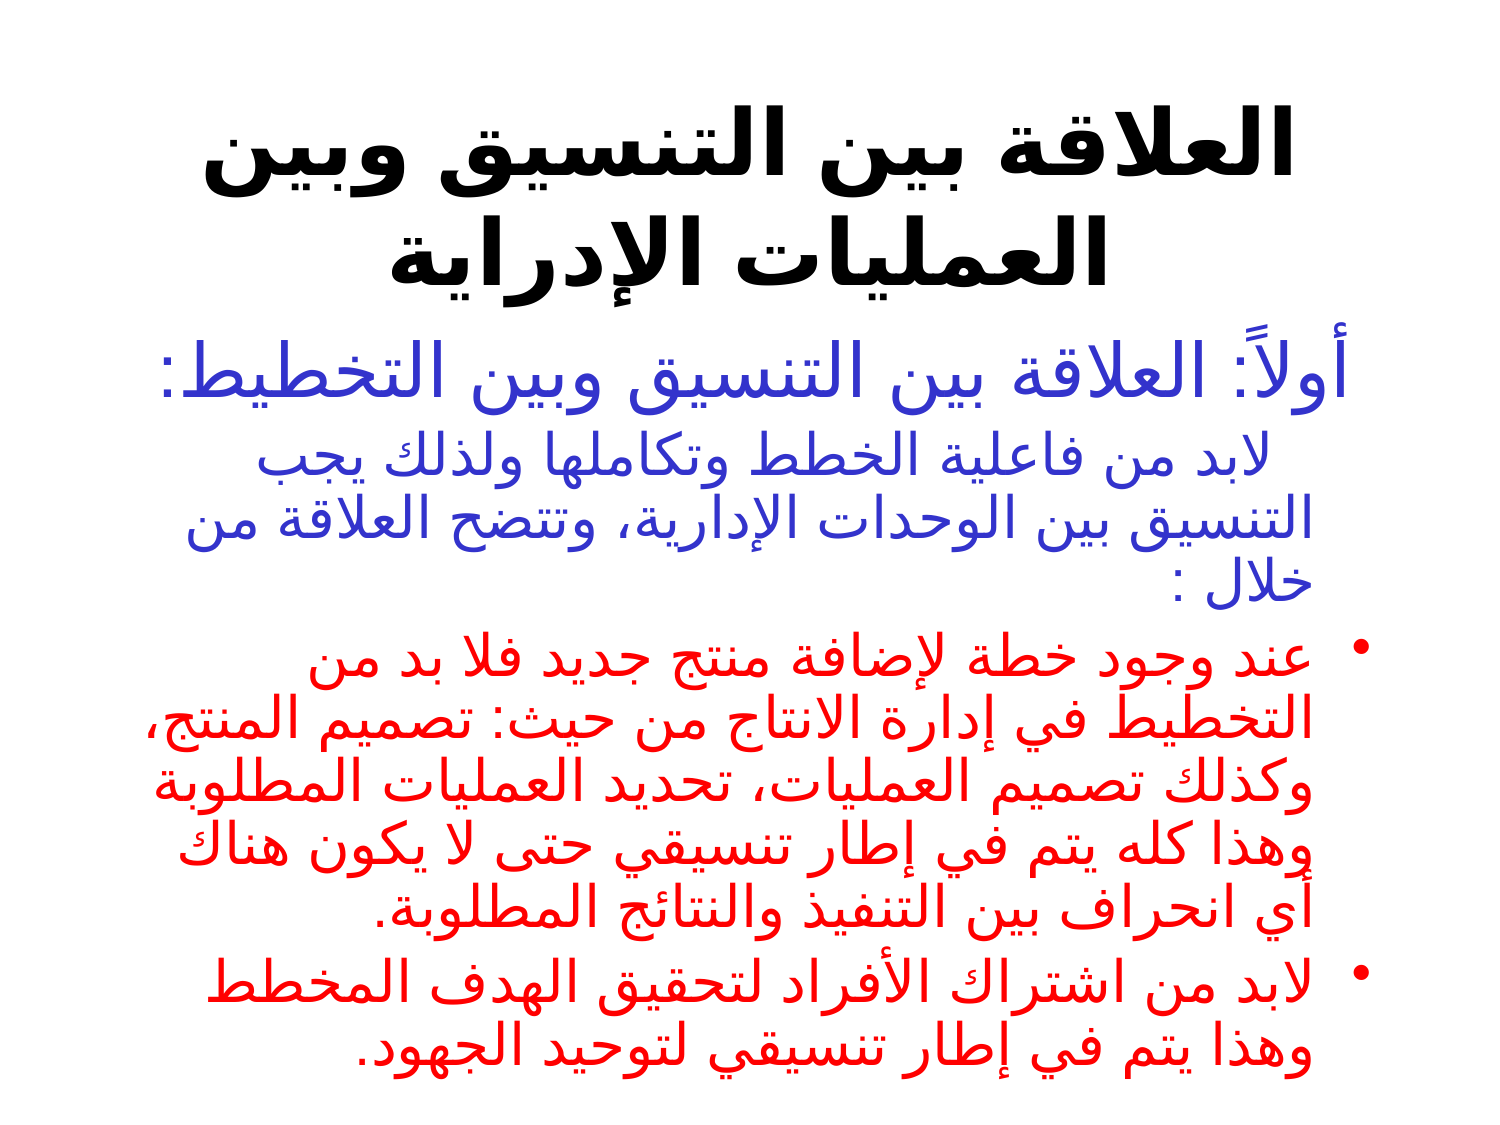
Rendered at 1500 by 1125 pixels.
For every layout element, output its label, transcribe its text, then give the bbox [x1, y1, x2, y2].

list أولاً: العلاقة بين التنسيق وبين التخطيط: لابد من فاعلية الخطط وتكاملها ولذلك يجب التنسيق بين الوحدات الإدارية، وتتضح العلاقة من خلال : عند وجود خطة لإضافة منتج جديد فلا بد من التخطيط في إدارة الانتاج من حيث: تصميم المنتج، وكذلك تصميم العمليات، تحديد العمليات المطلوبة وهذا كله يتم في إطار تنسيقي حتى لا يكون هناك أي انحراف بين التنفيذ والنتائج المطلوبة. لابد من اشتراك الأفراد لتحقيق الهدف المخطط وهذا يتم في إطار تنسيقي لتوحيد الجهود. [112, 324, 1388, 1001]
title العلاقة بين التنسيق وبين العمليات الإدراية [112, 99, 1388, 288]
